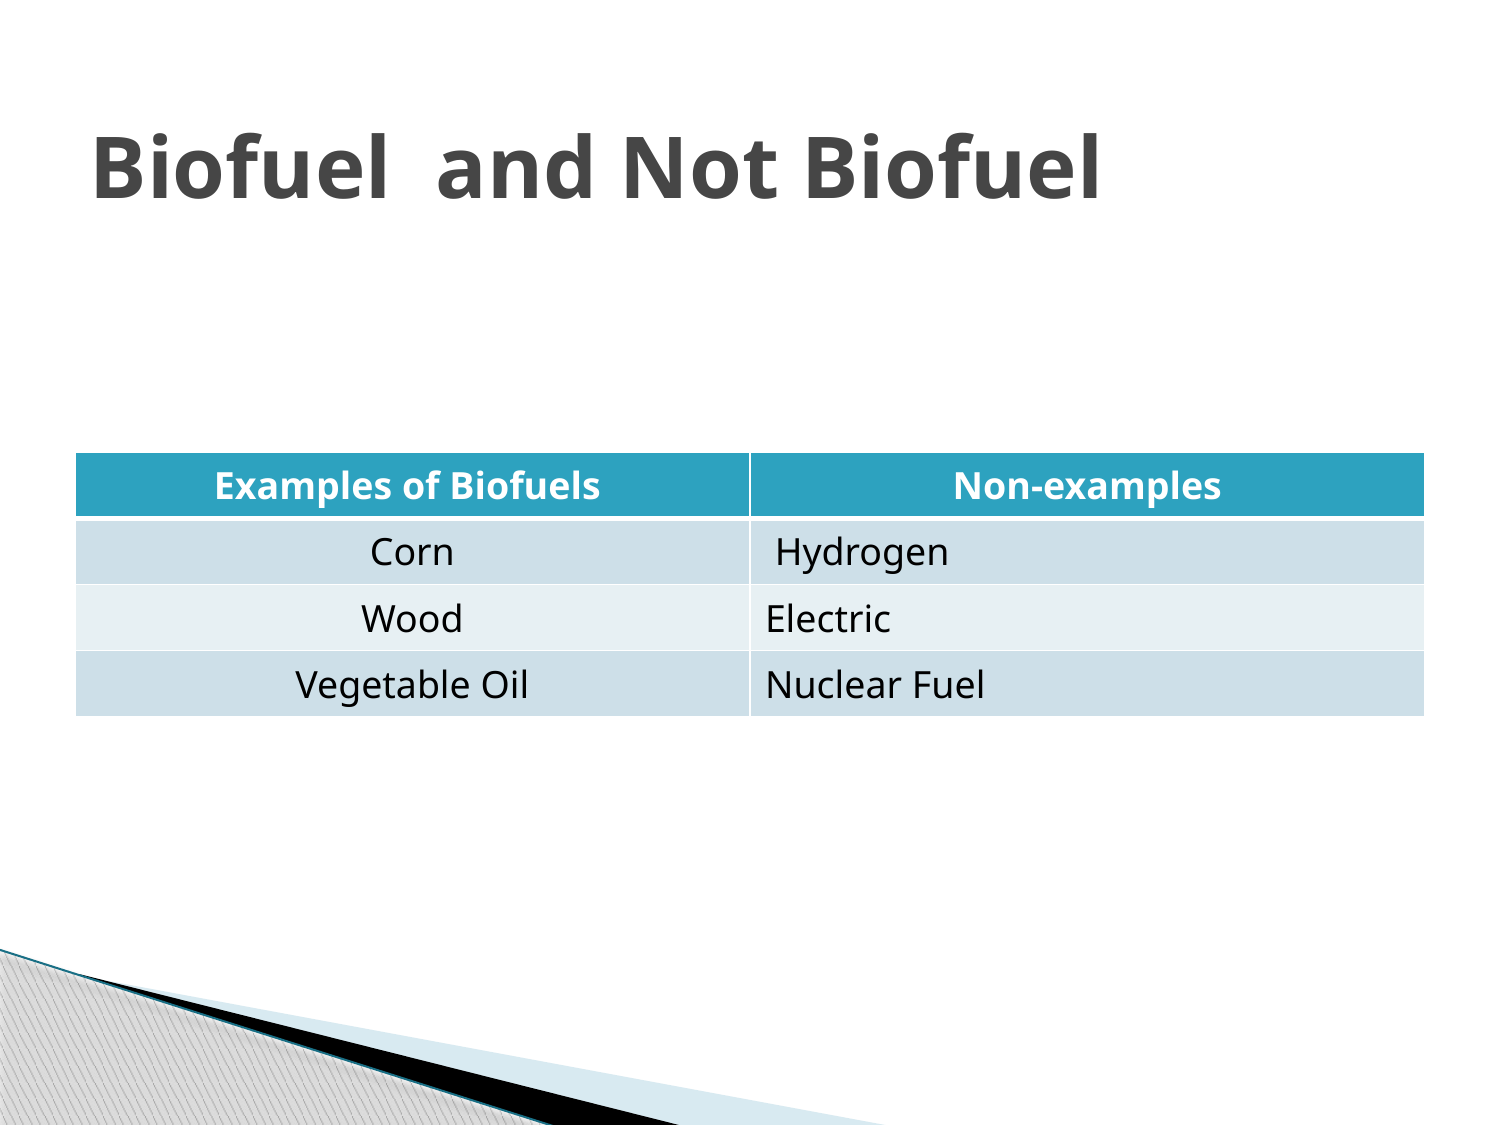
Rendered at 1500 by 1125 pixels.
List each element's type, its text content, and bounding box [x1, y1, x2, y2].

table_cell Hydrogen [751, 521, 1424, 584]
table_cell Wood [76, 585, 749, 650]
table_cell Vegetable Oil [76, 651, 749, 716]
table_header Non-examples [751, 453, 1424, 516]
table_cell Electric [751, 585, 1424, 650]
table_cell Nuclear Fuel [751, 651, 1424, 716]
table_cell Corn [76, 521, 749, 584]
title Biofuel and Not Biofuel [75, 45, 1425, 285]
table_header Examples of Biofuels [76, 453, 749, 516]
